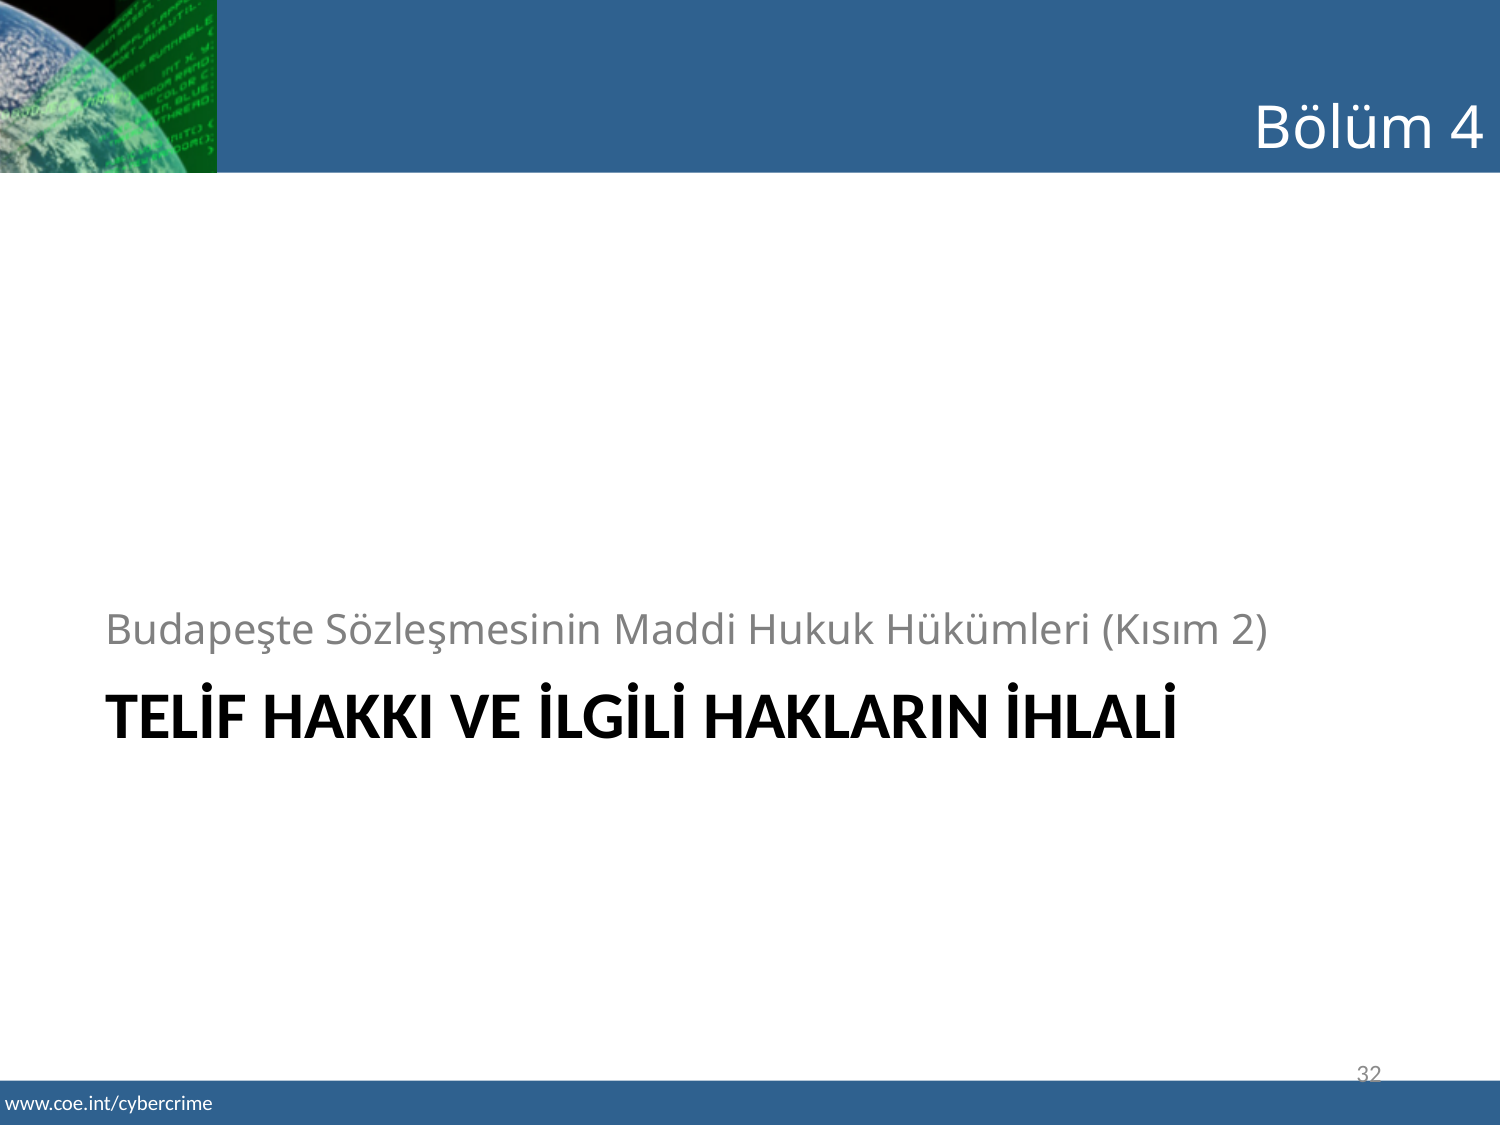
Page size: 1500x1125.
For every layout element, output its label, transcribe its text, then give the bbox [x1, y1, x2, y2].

slide_number 32 [1059, 1042, 1397, 1103]
list Budapeşte Sözleşmesinin Maddi Hukuk Hükümleri (Kısım 2) [90, 601, 1385, 674]
picture [0, 0, 217, 173]
list Bölüm 4 [461, 0, 1500, 170]
title TELİF HAKKI VE İLGİLİ HAKLARIN İHLALİ [90, 674, 1385, 920]
